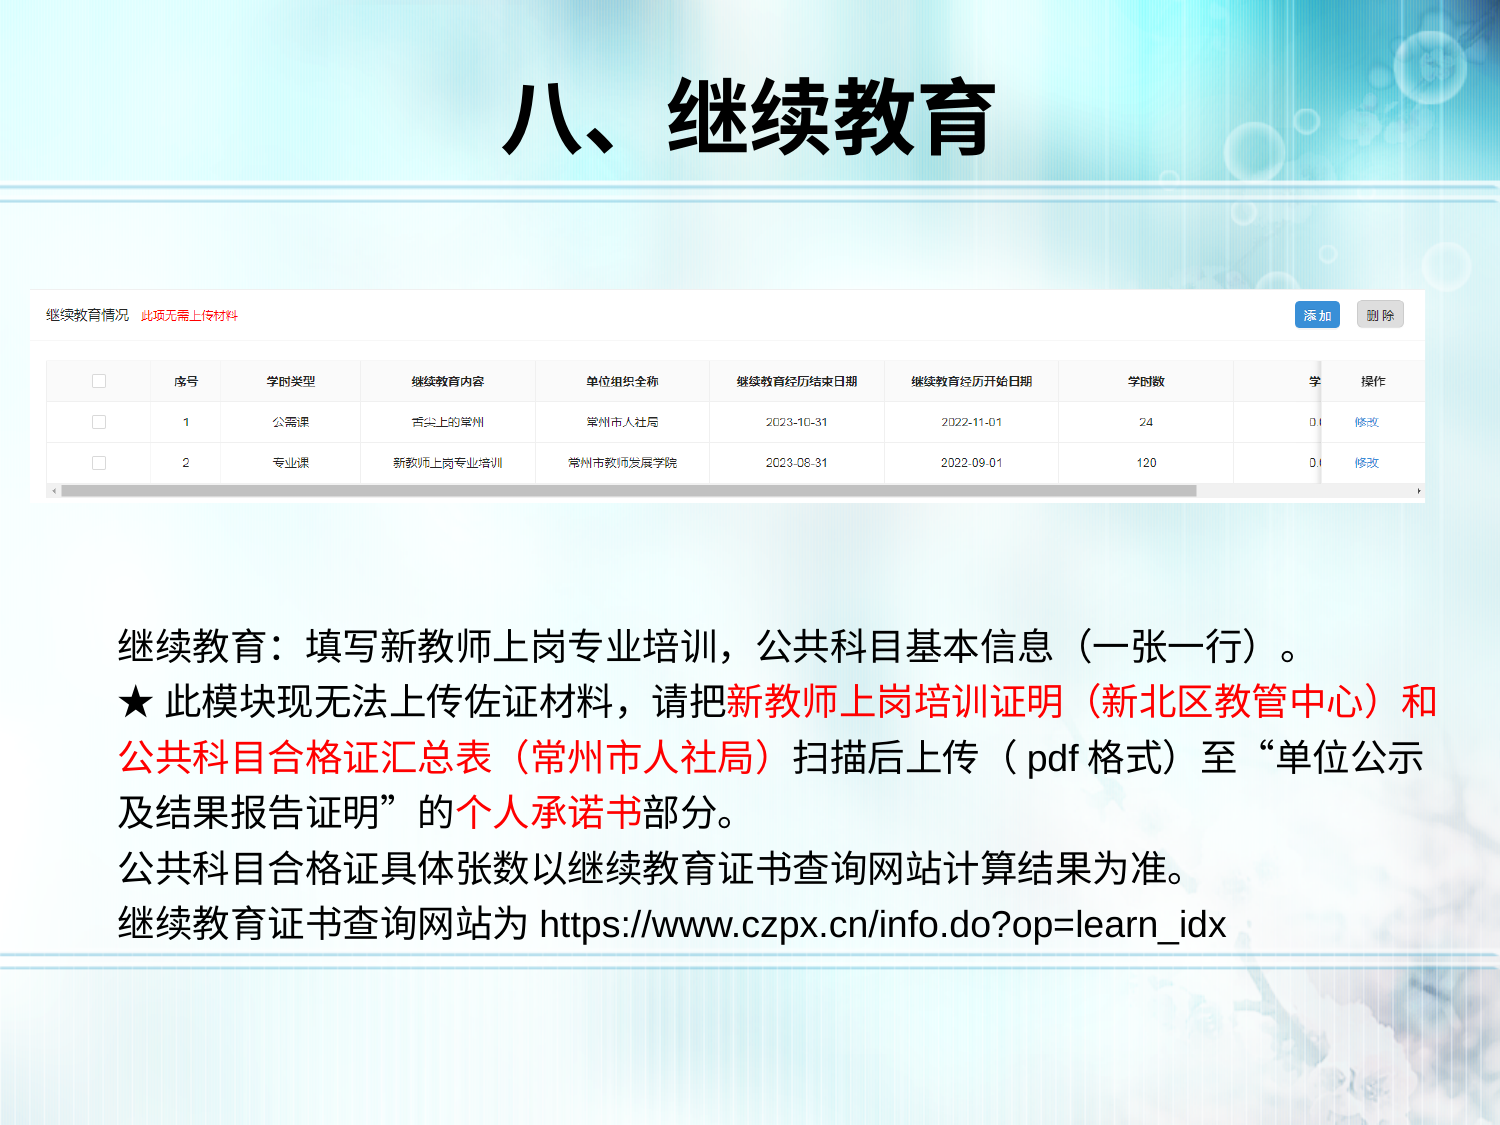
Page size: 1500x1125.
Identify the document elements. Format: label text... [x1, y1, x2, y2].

picture [0, 0, 1500, 1125]
text_box 继续教育：填写新教师上岗专业培训，公共科目基本信息（一张一行）。 ★此模块现无法上传佐证材料，请把新教师上岗培训证明（新北区教管中心）和公共科目合格证汇总表（常州市人社局）扫描后上传（pdf格式）至“单位公示及结果报告证明”的个人承诺书部分。 公共科目合格证具体张数以继续教育证书查询网站计算结果为准。 继续教育证书查询网站为https://www.czpx.cn/info.do?op=learn_idx [103, 604, 1456, 953]
title 八、继续教育 [74, 45, 1426, 185]
